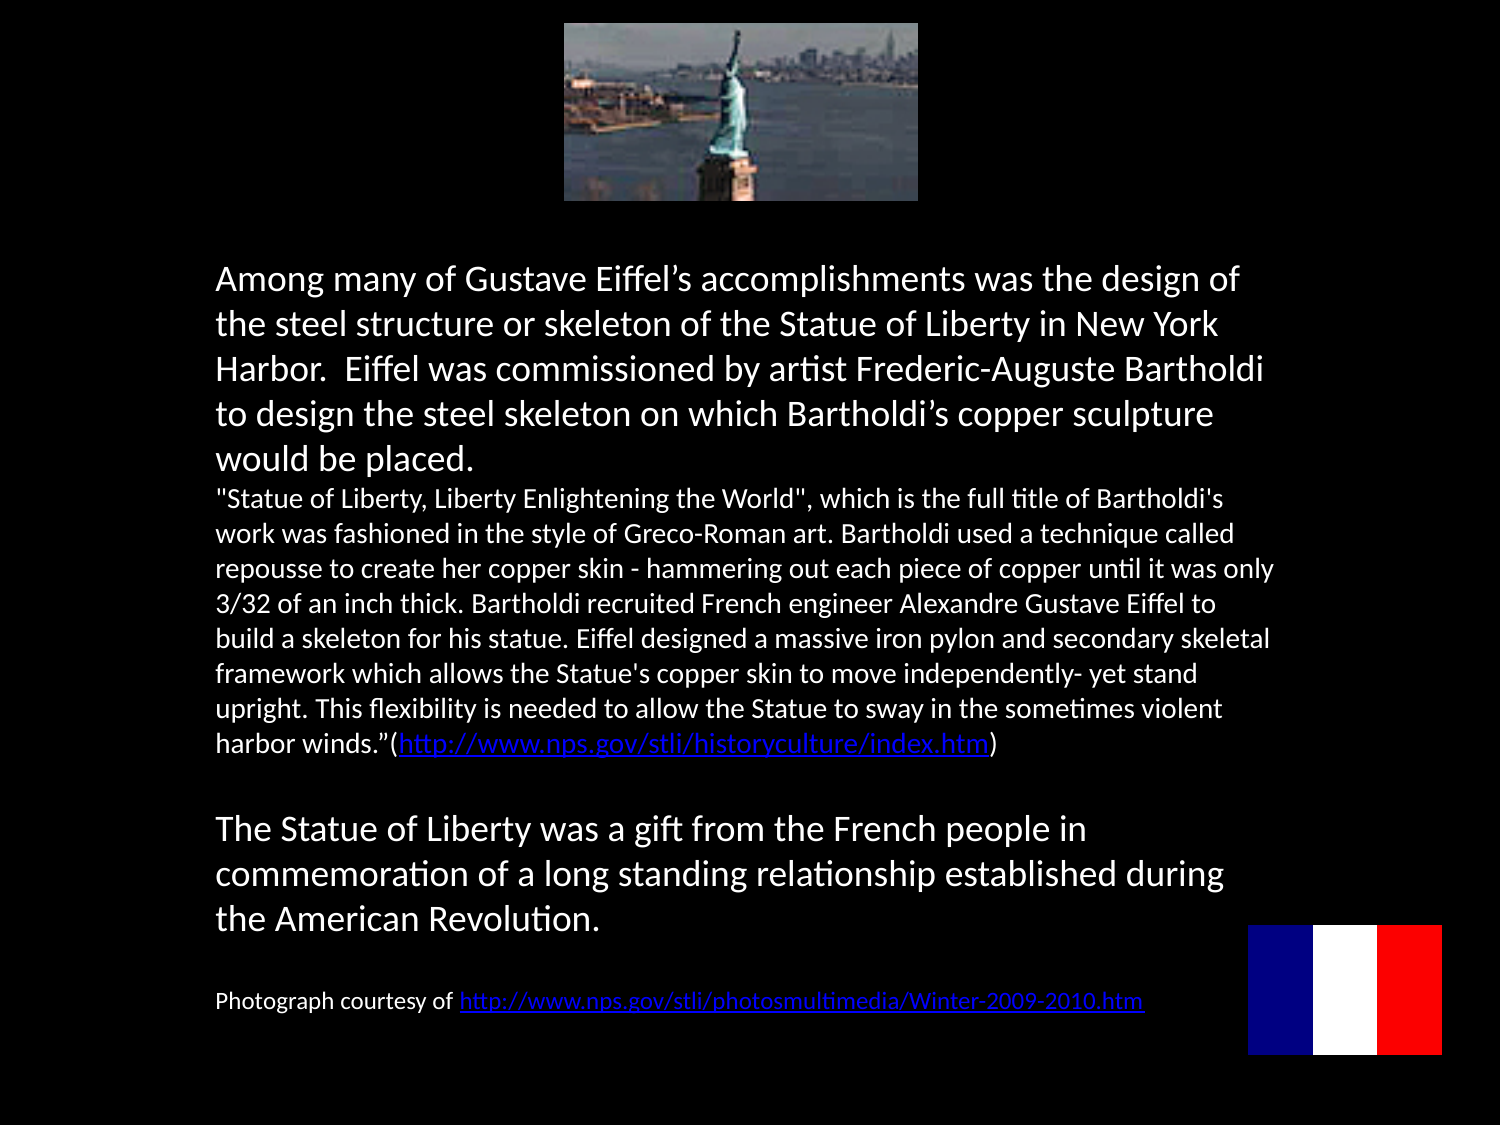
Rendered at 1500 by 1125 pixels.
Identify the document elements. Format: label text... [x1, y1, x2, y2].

picture [1246, 924, 1443, 1056]
text_box Among many of Gustave Eiffel’s accomplishments was the design of the steel structure or skeleton of the Statue of Liberty in New York Harbor. Eiffel was commissioned by artist Frederic-Auguste Bartholdi to design the steel skeleton on which Bartholdi’s copper sculpture would be placed. "Statue of Liberty, Liberty Enlightening the World", which is the full title of Bartholdi's work was fashioned in the style of Greco-Roman art. Bartholdi used a technique called repousse to create her copper skin - hammering out each piece of copper until it was only 3/32 of an inch thick. Bartholdi recruited French engineer Alexandre Gustave Eiffel to build a skeleton for his statue. Eiffel designed a massive iron pylon and secondary skeletal framework which allows the Statue's copper skin to move independently- yet stand upright. This flexibility is needed to allow the Statue to sway in the sometimes violent harbor winds.”(http://www.nps.gov/stli/historyculture/index.htm) The Statue of Liberty was a gift from the French people in commemoration of a long standing relationship established during the American Revolution. Photograph courtesy of http://www.nps.gov/stli/photosmultimedia/Winter-2009-2010.htm He was also a major engineer on the building of the Panama Canal. [200, 247, 1293, 1125]
picture [564, 23, 919, 201]
